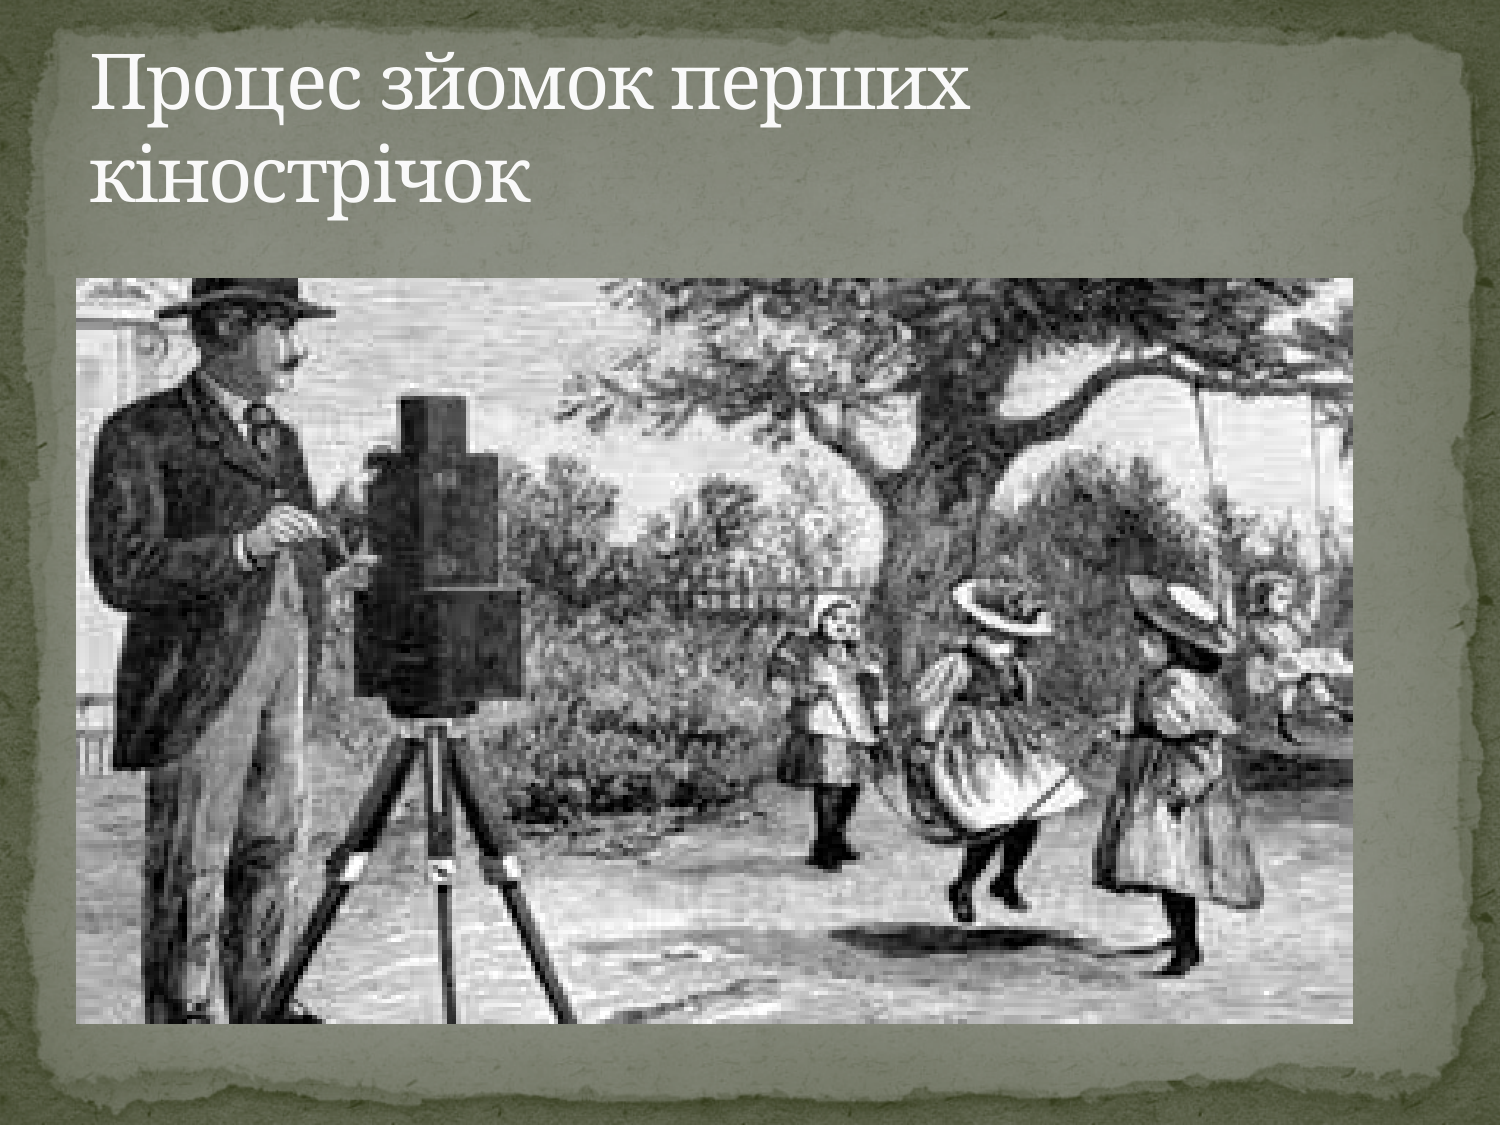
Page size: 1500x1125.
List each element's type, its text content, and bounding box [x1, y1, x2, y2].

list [79, 281, 1351, 1022]
title Процес зйомок перших кінострічок [74, 24, 1425, 225]
